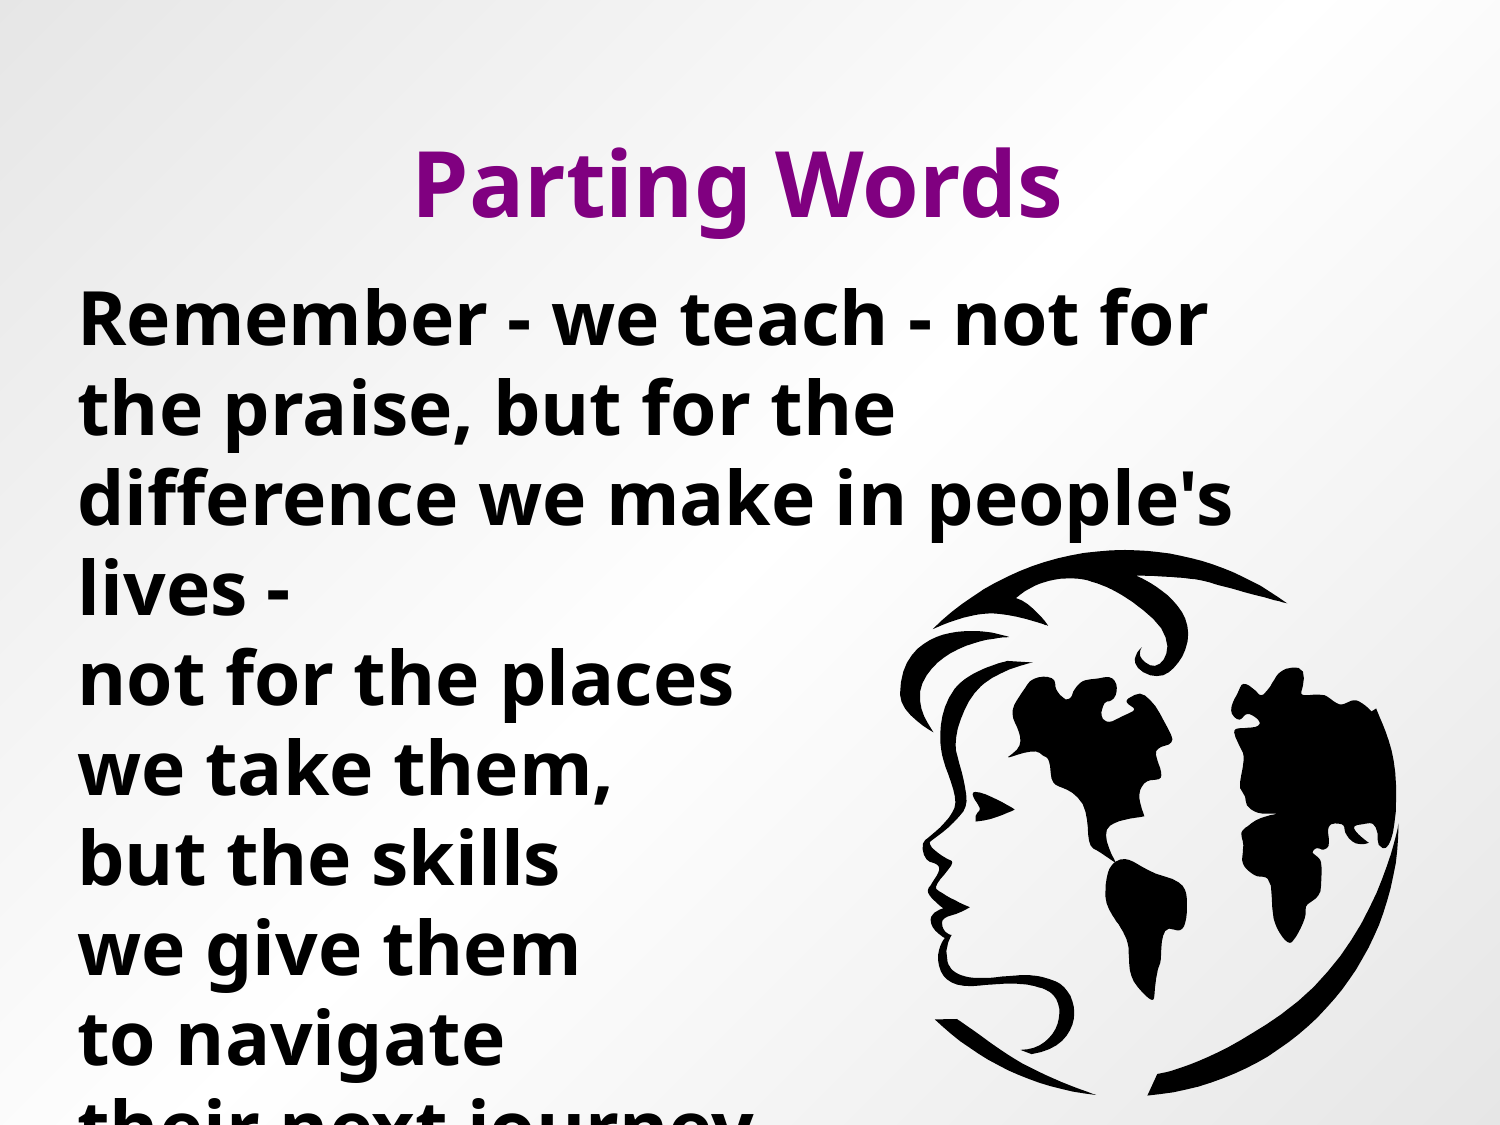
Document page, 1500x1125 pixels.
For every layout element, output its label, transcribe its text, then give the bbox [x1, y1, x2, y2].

picture [899, 549, 1399, 1096]
title Parting Words [99, 87, 1376, 276]
subtitle Remember - we teach - not for the praise, but for the difference we make in people's lives - not for the places we take them, but the skills we give them to navigate their next journey. [62, 262, 1276, 888]
